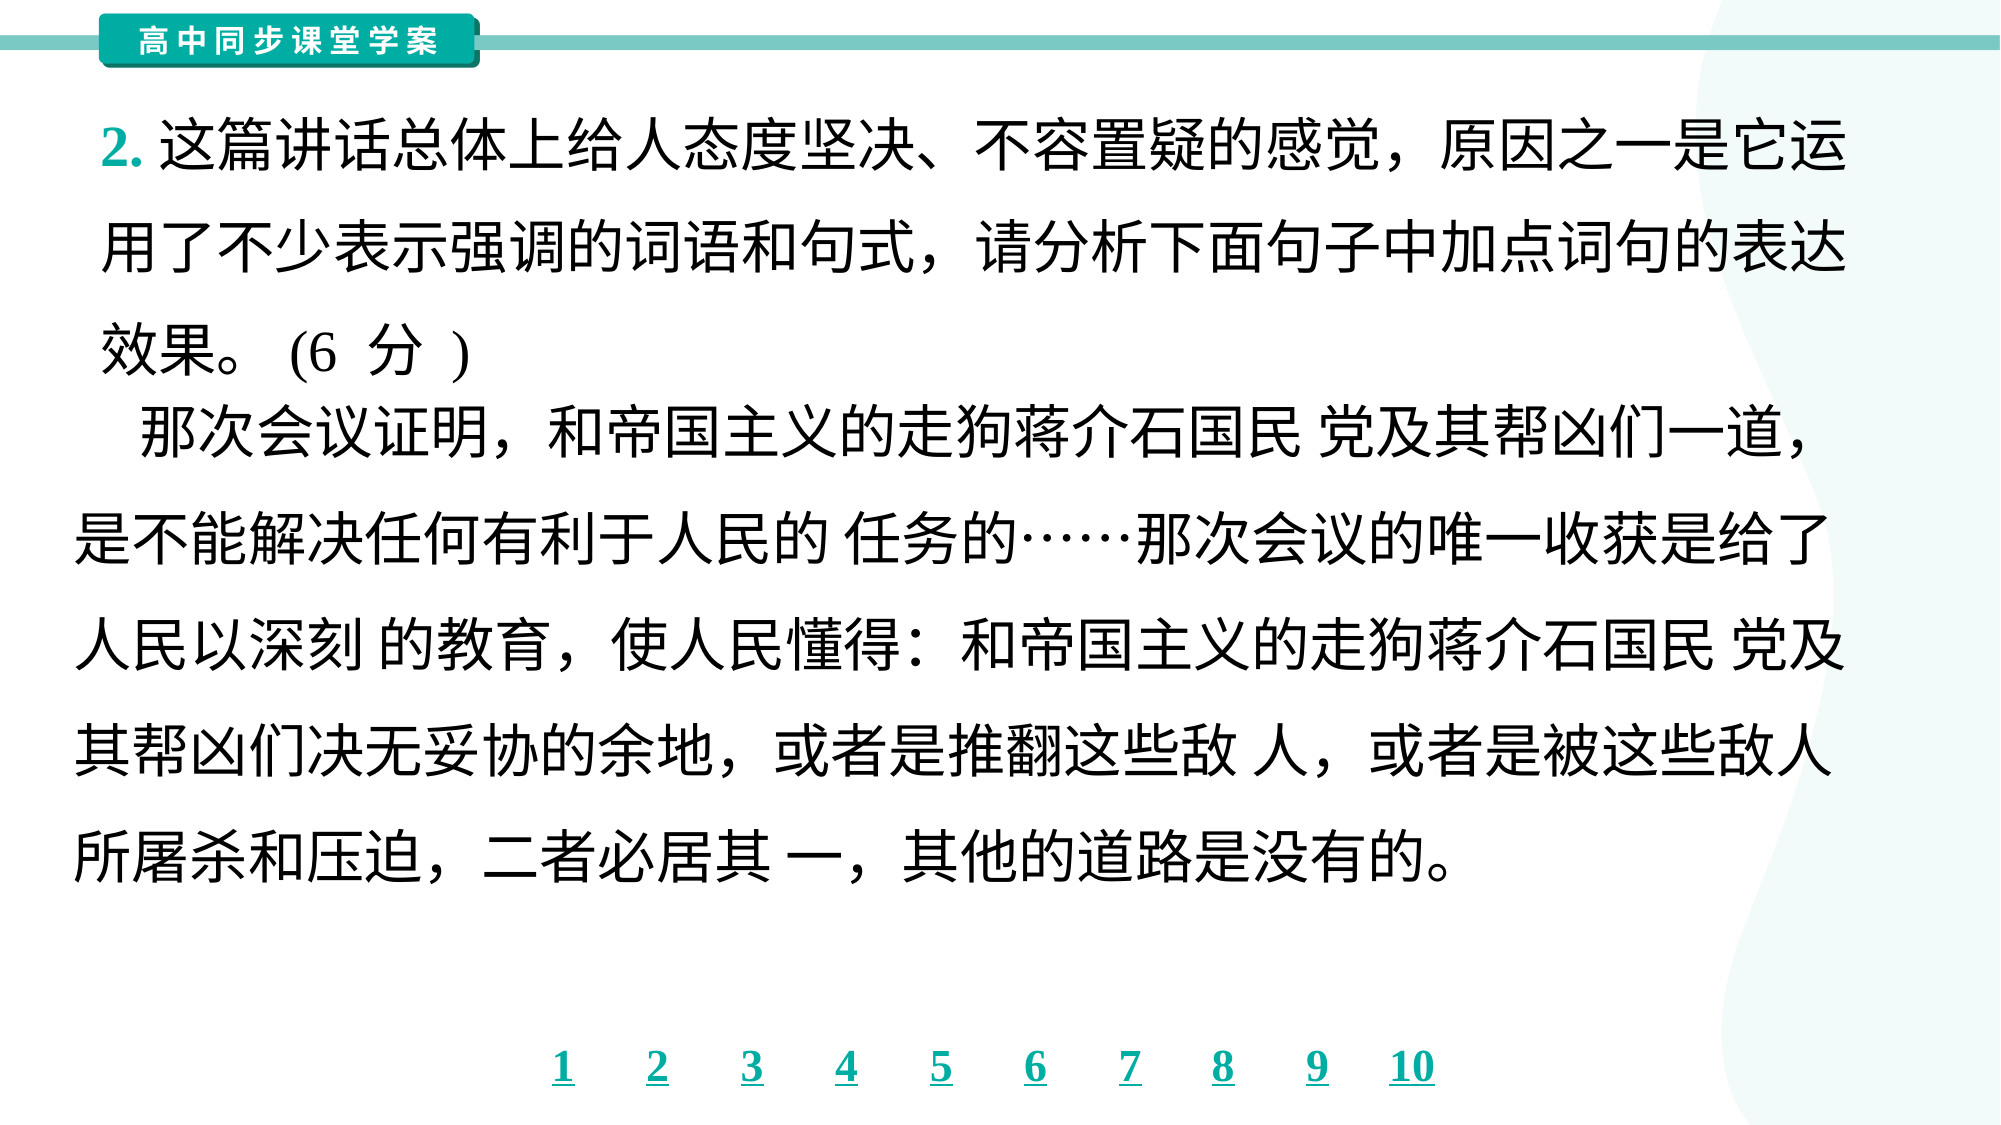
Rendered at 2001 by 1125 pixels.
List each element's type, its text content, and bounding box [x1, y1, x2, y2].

picture [0, 0, 2000, 1125]
text_box 那次会议证明，和帝国主义的走狗蒋介石国民 党及其帮凶们一道， 是不能解决任何有利于人民的 任务的……那次会议的唯一收获是给了 人民以深刻 的教育，使人民懂得：和帝国主义的走狗蒋介石国民 党及 其帮凶们决无妥协的余地，或者是推翻这些敌 人，或者是被这些敌人 所屠杀和压迫，二者必居其 一，其他的道路是没有的。 [73, 359, 1872, 1125]
text_box 2.这篇讲话总体上给人态度坚决、不容置疑的感觉，原因之一是它运 用了不少表示强调的词语和句式，请分析下面句子中加点词句的表达 效果。(6 分 ) [100, 76, 1899, 179]
